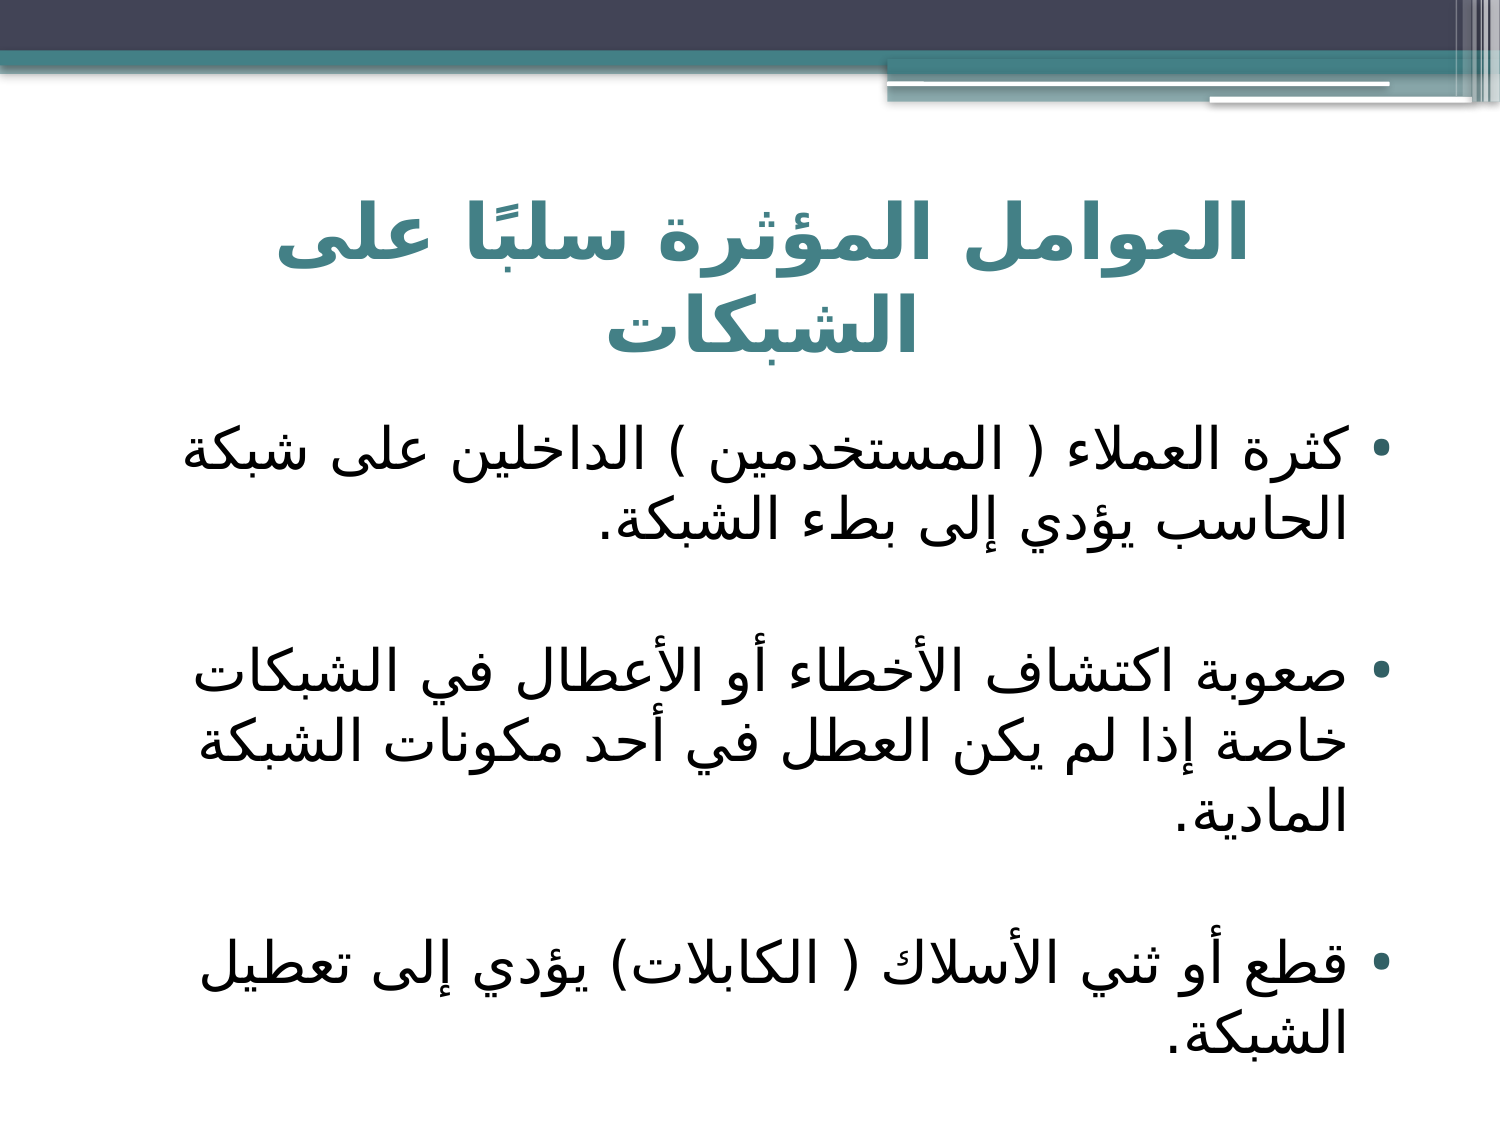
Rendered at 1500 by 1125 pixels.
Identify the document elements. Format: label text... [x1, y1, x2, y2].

list كثرة العملاء ( المستخدمين ) الداخلين على شبكة الحاسب يؤدي إلى بطء الشبكة. صعوبة اكتشاف الأخطاء أو الأعطال في الشبكات خاصة إذا لم يكن العطل في أحد مكونات الشبكة المادية. قطع أو ثني الأسلاك ( الكابلات) يؤدي إلى تعطيل الشبكة. [75, 403, 1425, 1114]
title العوامل المؤثرة سلبًا على الشبكات [75, 187, 1425, 363]
